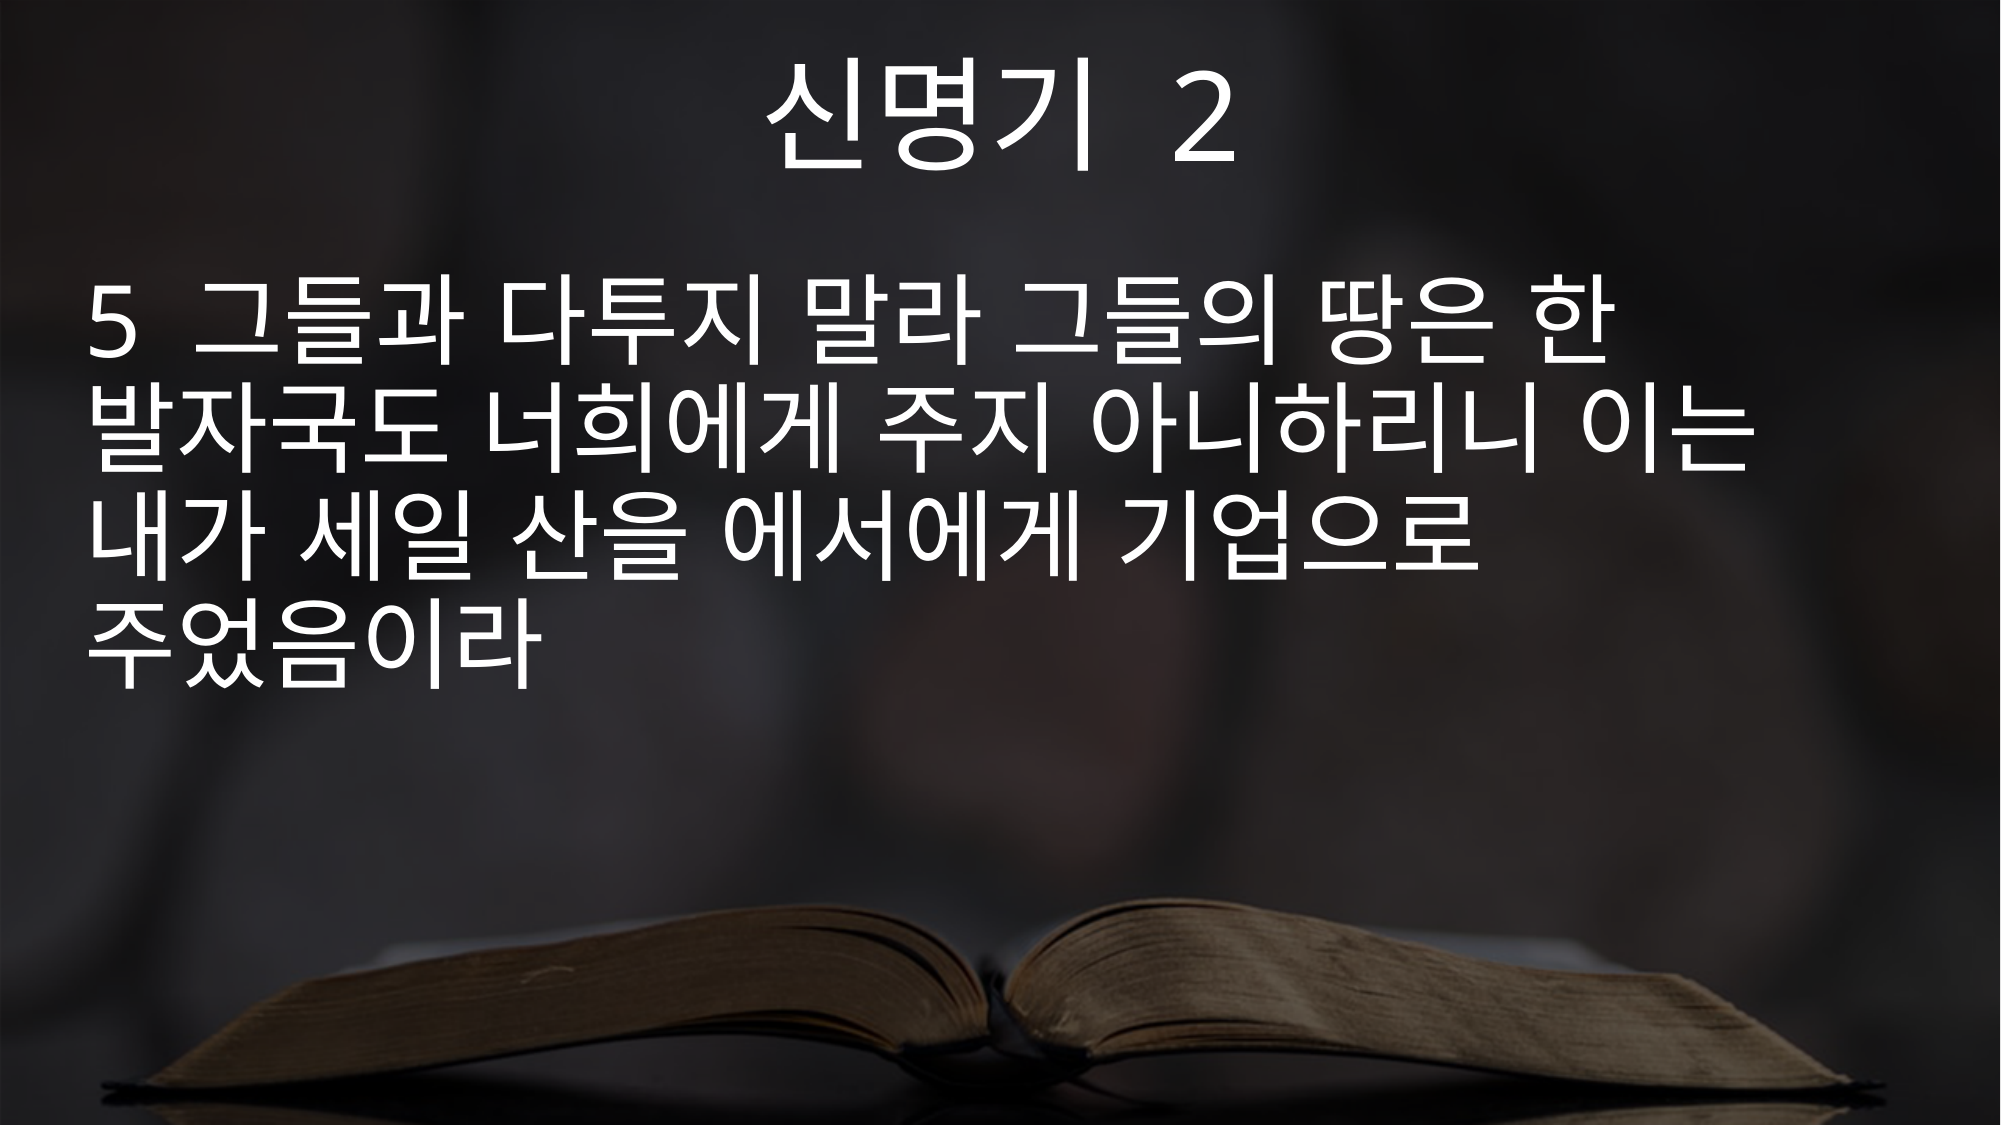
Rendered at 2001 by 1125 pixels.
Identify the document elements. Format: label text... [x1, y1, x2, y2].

list 5 그들과 다투지 말라 그들의 땅은 한 발자국도 너희에게 주지 아니하리니 이는 내가 세일 산을 에서에게 기업으로 주었음이라 [69, 263, 1953, 423]
picture [0, 0, 2001, 1125]
footer 신명기 2 [0, 32, 2000, 192]
